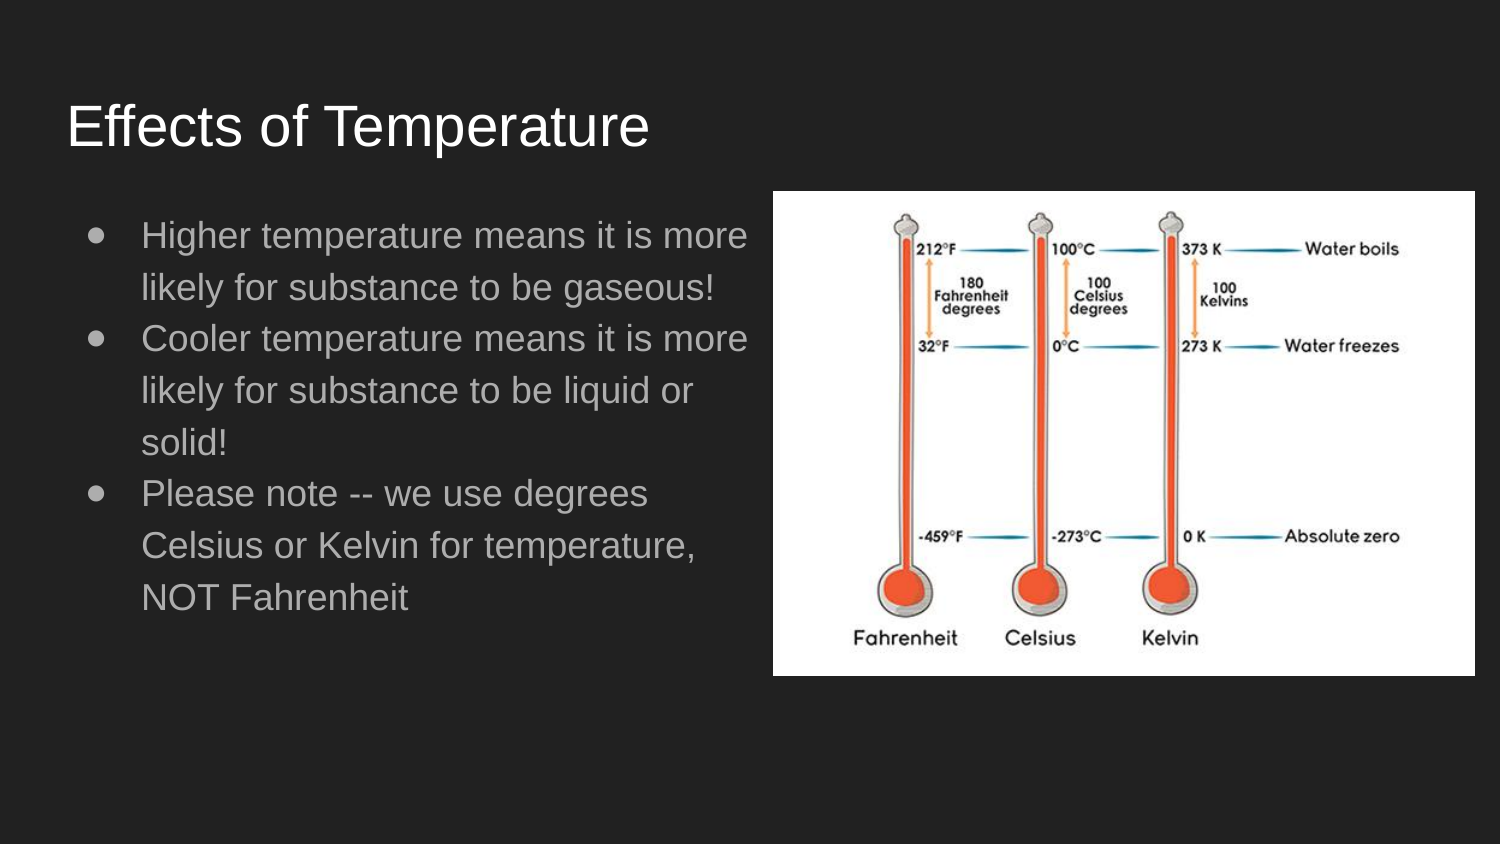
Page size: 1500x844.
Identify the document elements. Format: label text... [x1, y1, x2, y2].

picture [773, 191, 1476, 677]
title Effects of Temperature [51, 72, 1449, 167]
list Higher temperature means it is more likely for substance to be gaseous! Cooler temperature means it is more likely for substance to be liquid or solid! Please note -- we use degrees Celsius or Kelvin for temperature, NOT Fahrenheit [51, 189, 779, 750]
